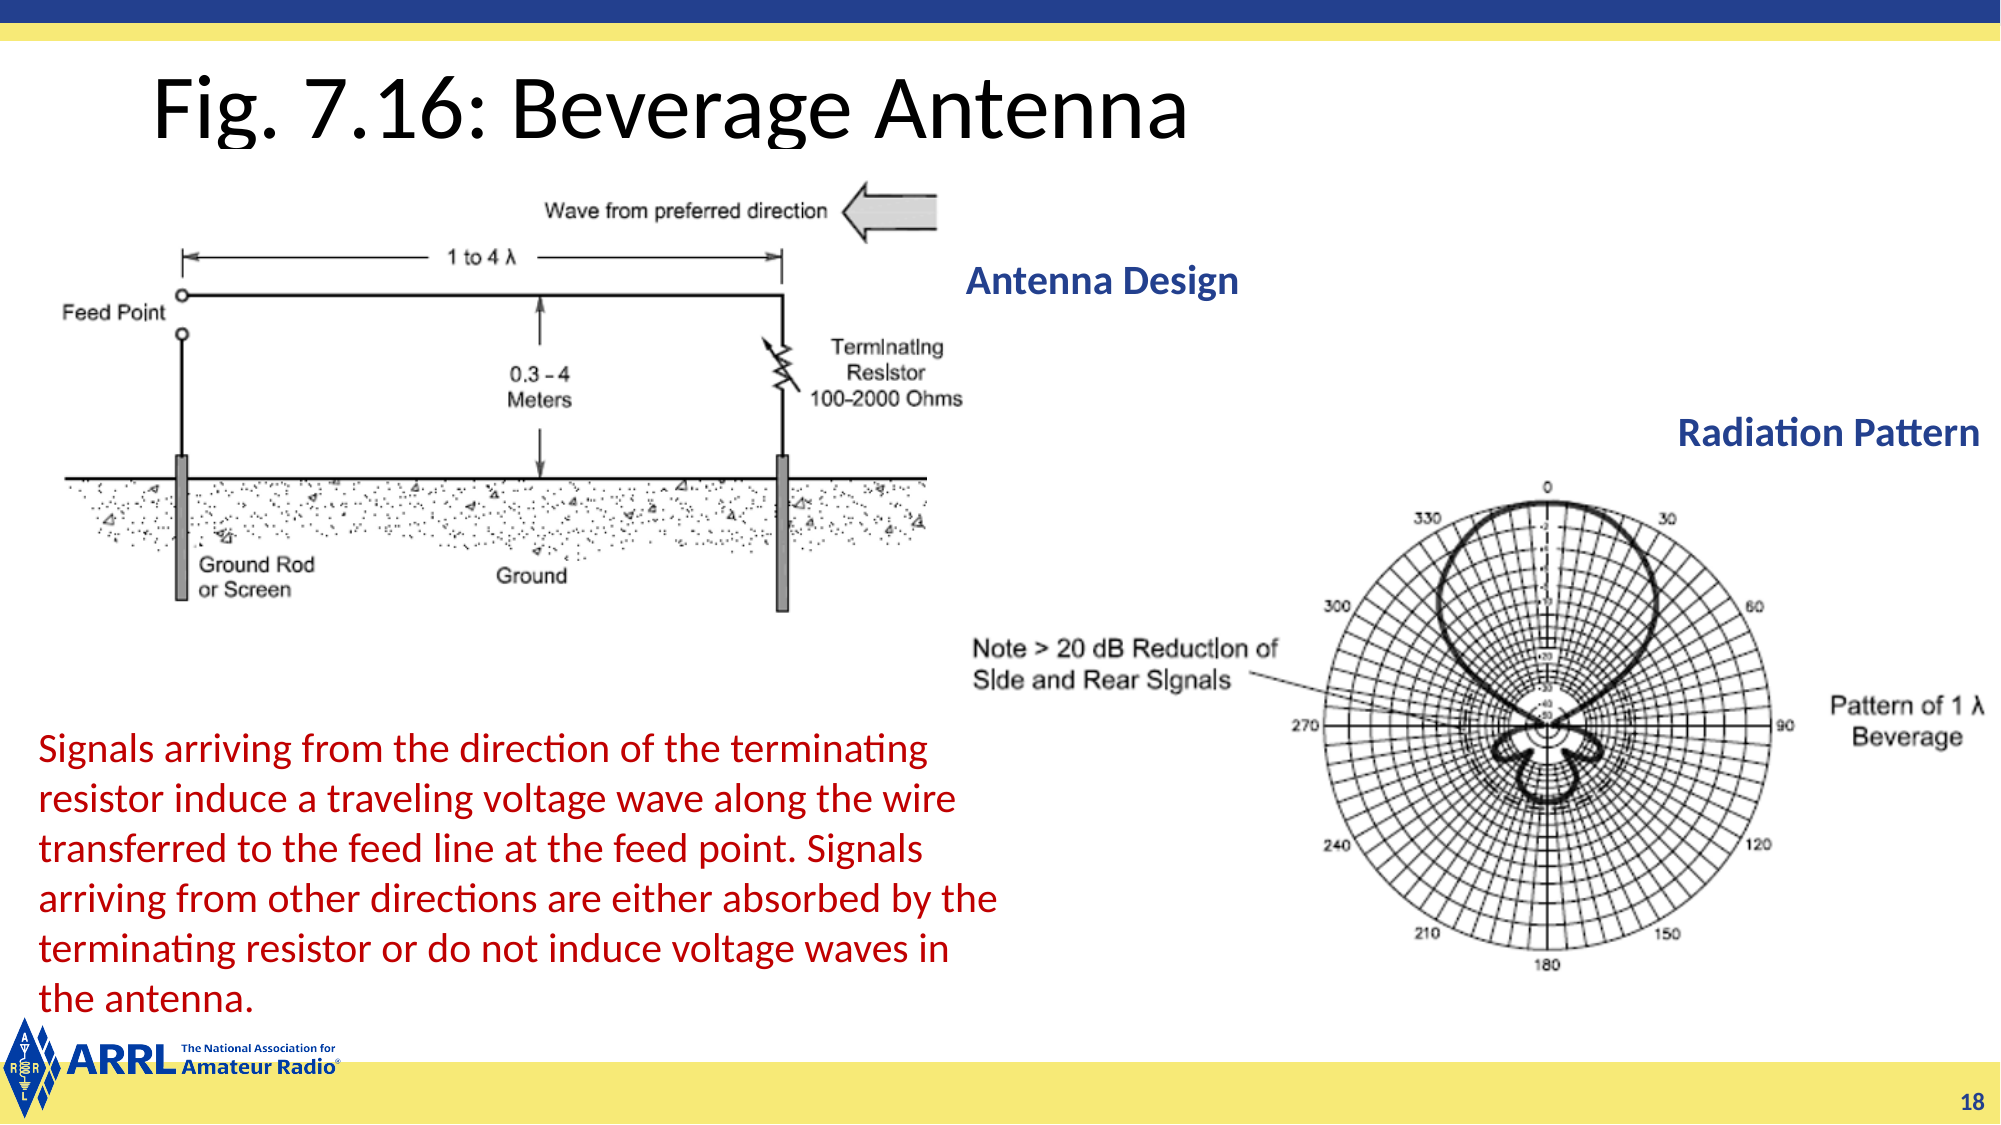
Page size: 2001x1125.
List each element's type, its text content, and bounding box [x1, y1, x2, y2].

title Fig. 7.16: Beverage Antenna [137, 30, 1863, 188]
picture [1, 1015, 342, 1121]
text_box Antenna Design [1045, 245, 1464, 311]
text_box Radiation Pattern [1579, 397, 1996, 458]
picture [4, 149, 2000, 1021]
text_box Signals arriving from the direction of the terminating resistor induce a traveling voltage wave along the wire transferred to the feed line at the feed point. Signals arriving from other directions are either absorbed by the terminating resistor or do not induce voltage waves in the antenna. [23, 713, 1025, 1029]
